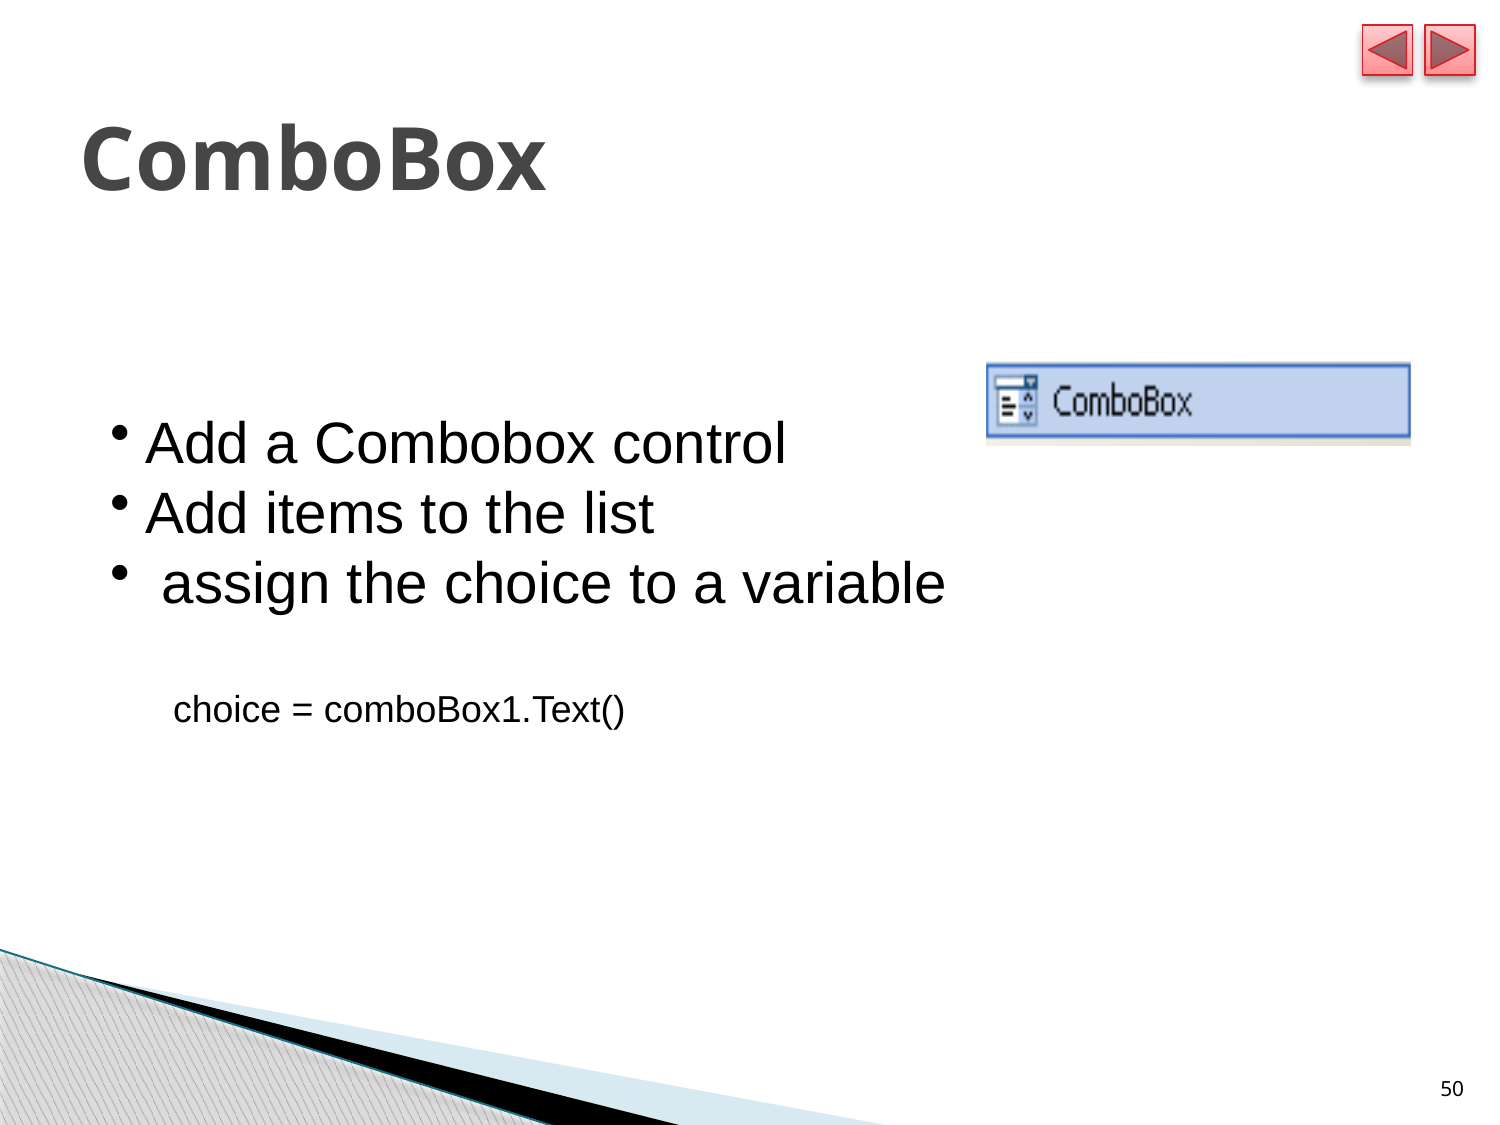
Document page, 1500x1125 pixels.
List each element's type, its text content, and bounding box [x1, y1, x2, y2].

text_box Add a Combobox control Add items to the list assign the choice to a variable choice = comboBox1.Text() [95, 397, 964, 738]
picture [985, 361, 1412, 446]
slide_number 50 [1418, 1051, 1479, 1112]
title ComboBox [64, 42, 1340, 268]
